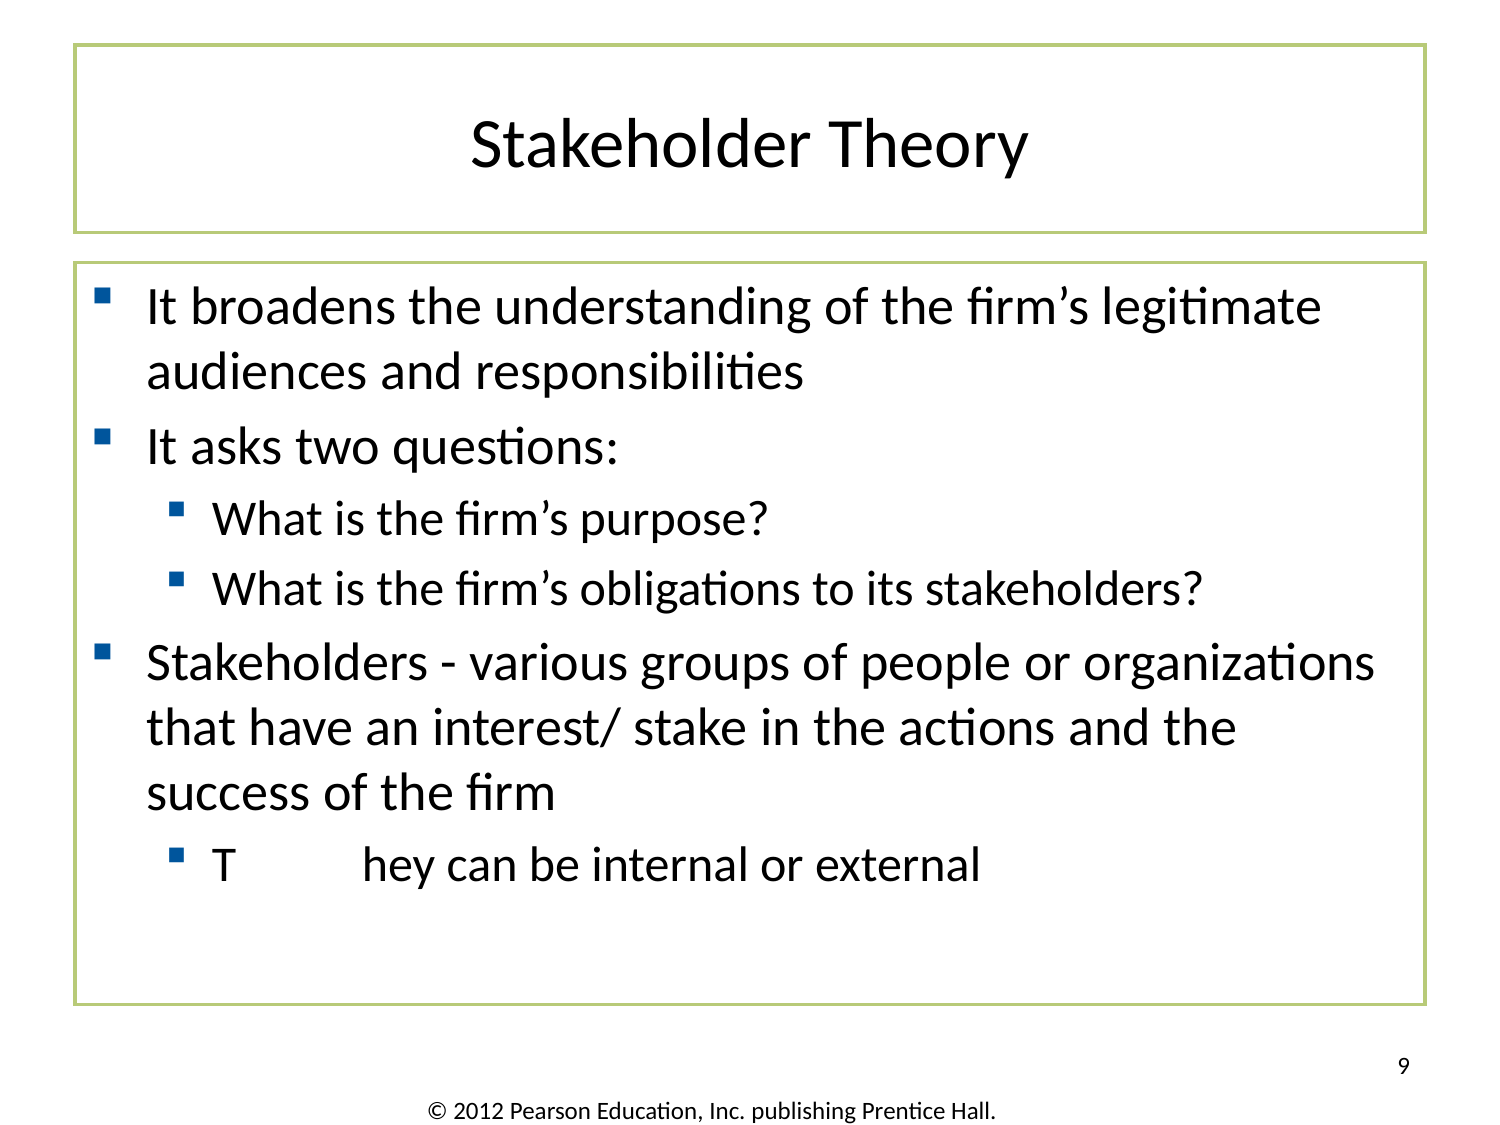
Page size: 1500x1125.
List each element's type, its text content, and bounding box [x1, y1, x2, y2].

title Stakeholder Theory [73, 43, 1427, 234]
list It broadens the understanding of the firm’s legitimate audiences and responsibilities It asks two questions: What is the firm’s purpose? What is the firm’s obligations to its stakeholders? Stakeholders - various groups of people or organizations that have an interest/ stake in the actions and the success of the firm T hey can be internal or external [73, 261, 1427, 1006]
slide_number 9 [1074, 1042, 1425, 1103]
